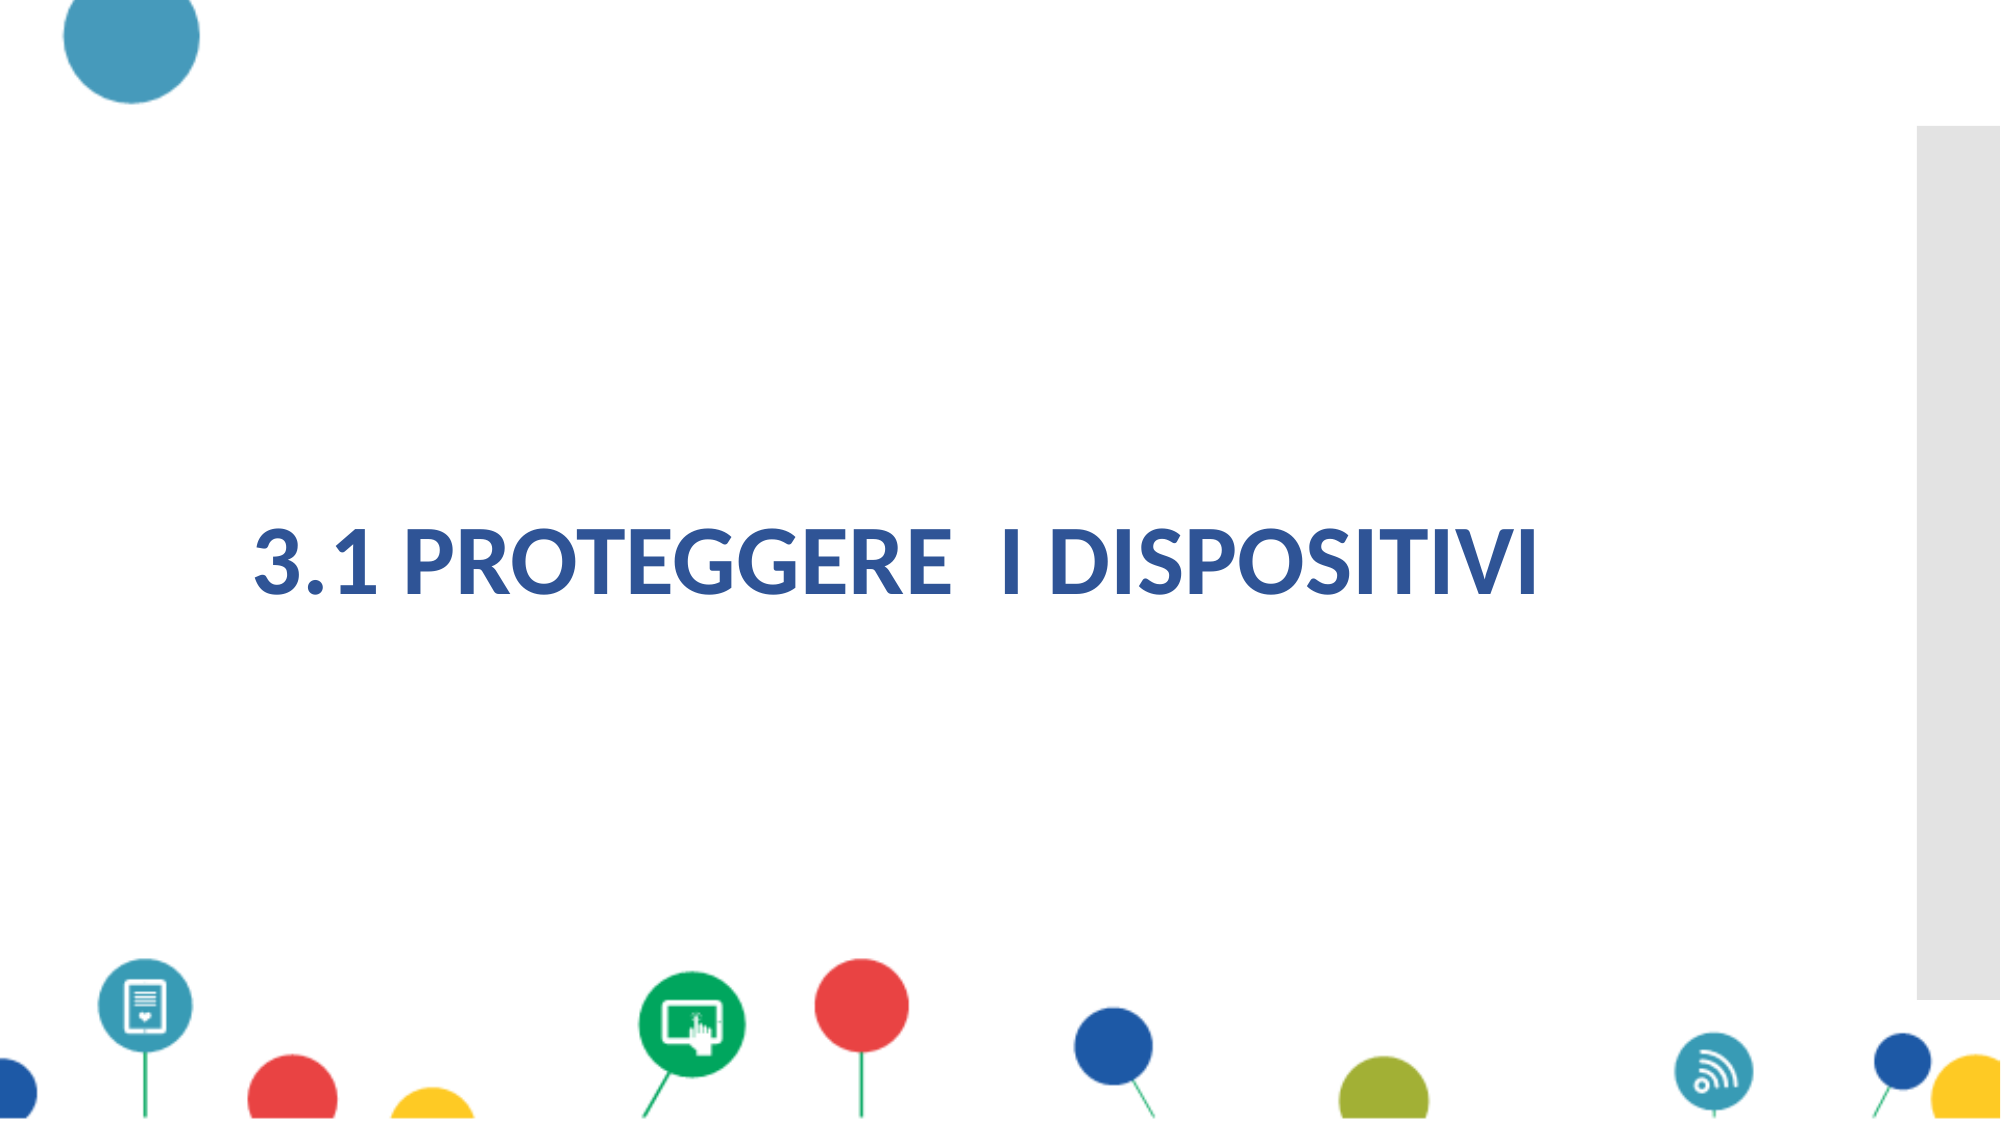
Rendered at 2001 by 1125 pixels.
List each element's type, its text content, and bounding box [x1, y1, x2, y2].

title 3.1 Proteggere i dispositivi [171, 177, 1558, 948]
text_box [1916, 125, 2000, 1000]
text_box [0, 0, 2000, 1125]
